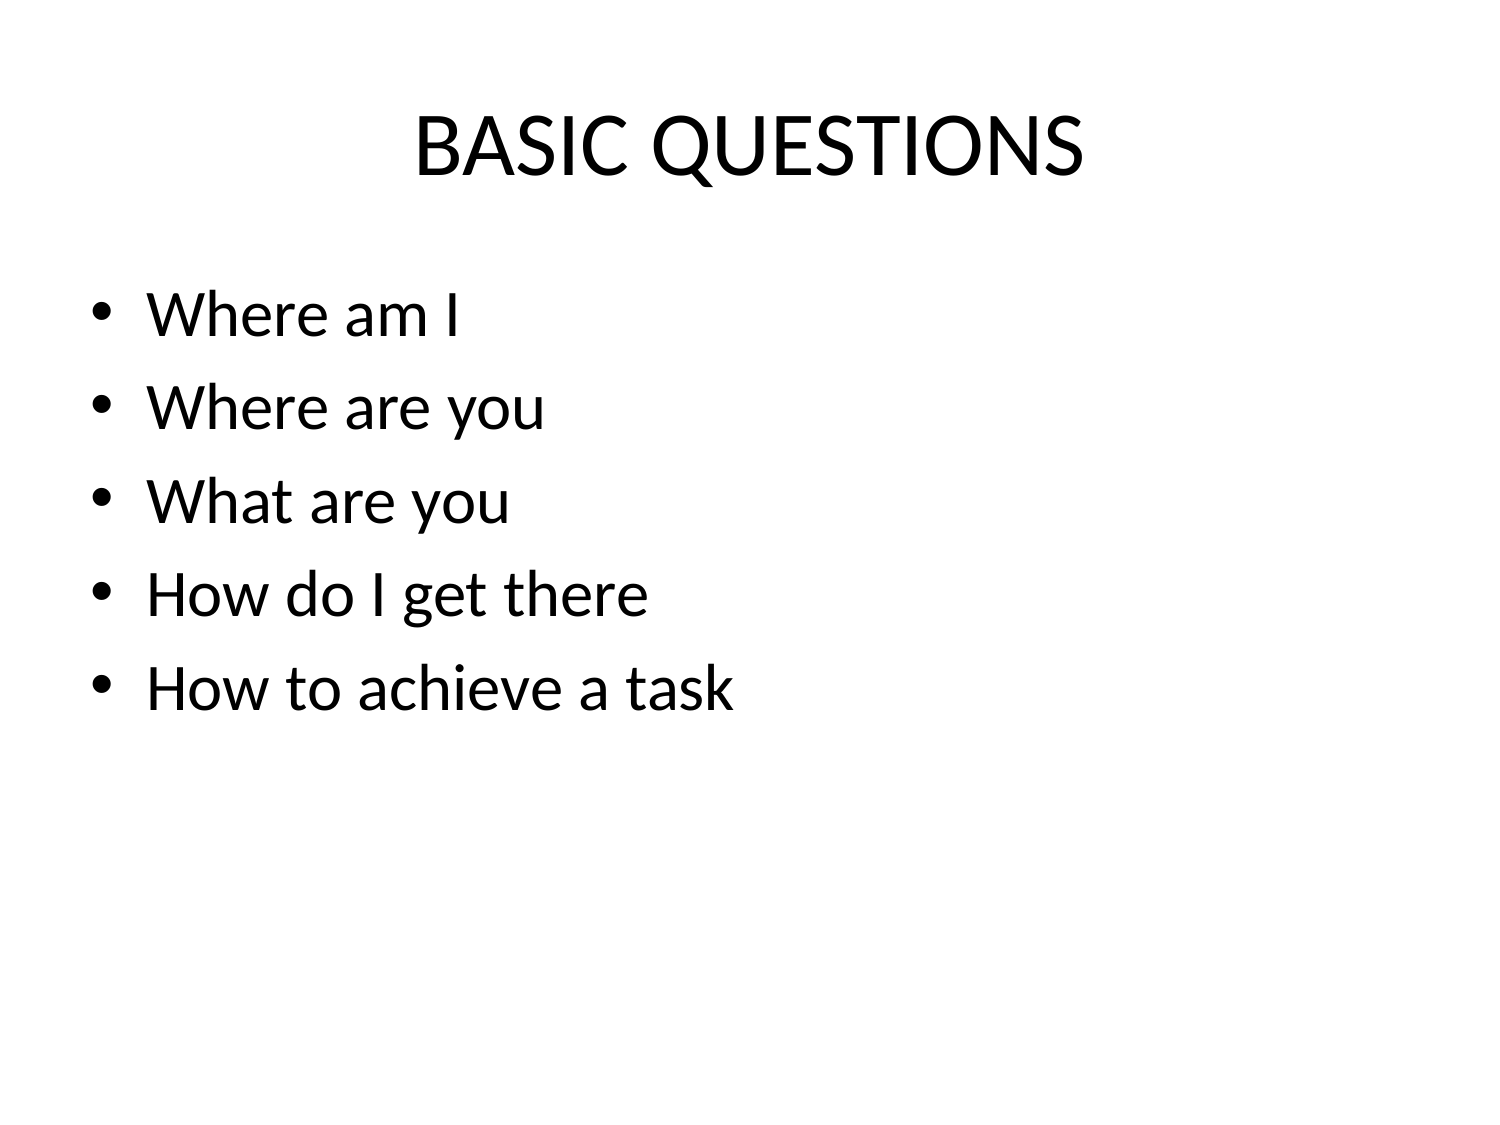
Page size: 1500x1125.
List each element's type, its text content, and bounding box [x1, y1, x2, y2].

list Where am I Where are you What are you How do I get there How to achieve a task [75, 262, 1425, 1005]
title BASIC QUESTIONS [75, 45, 1425, 233]
